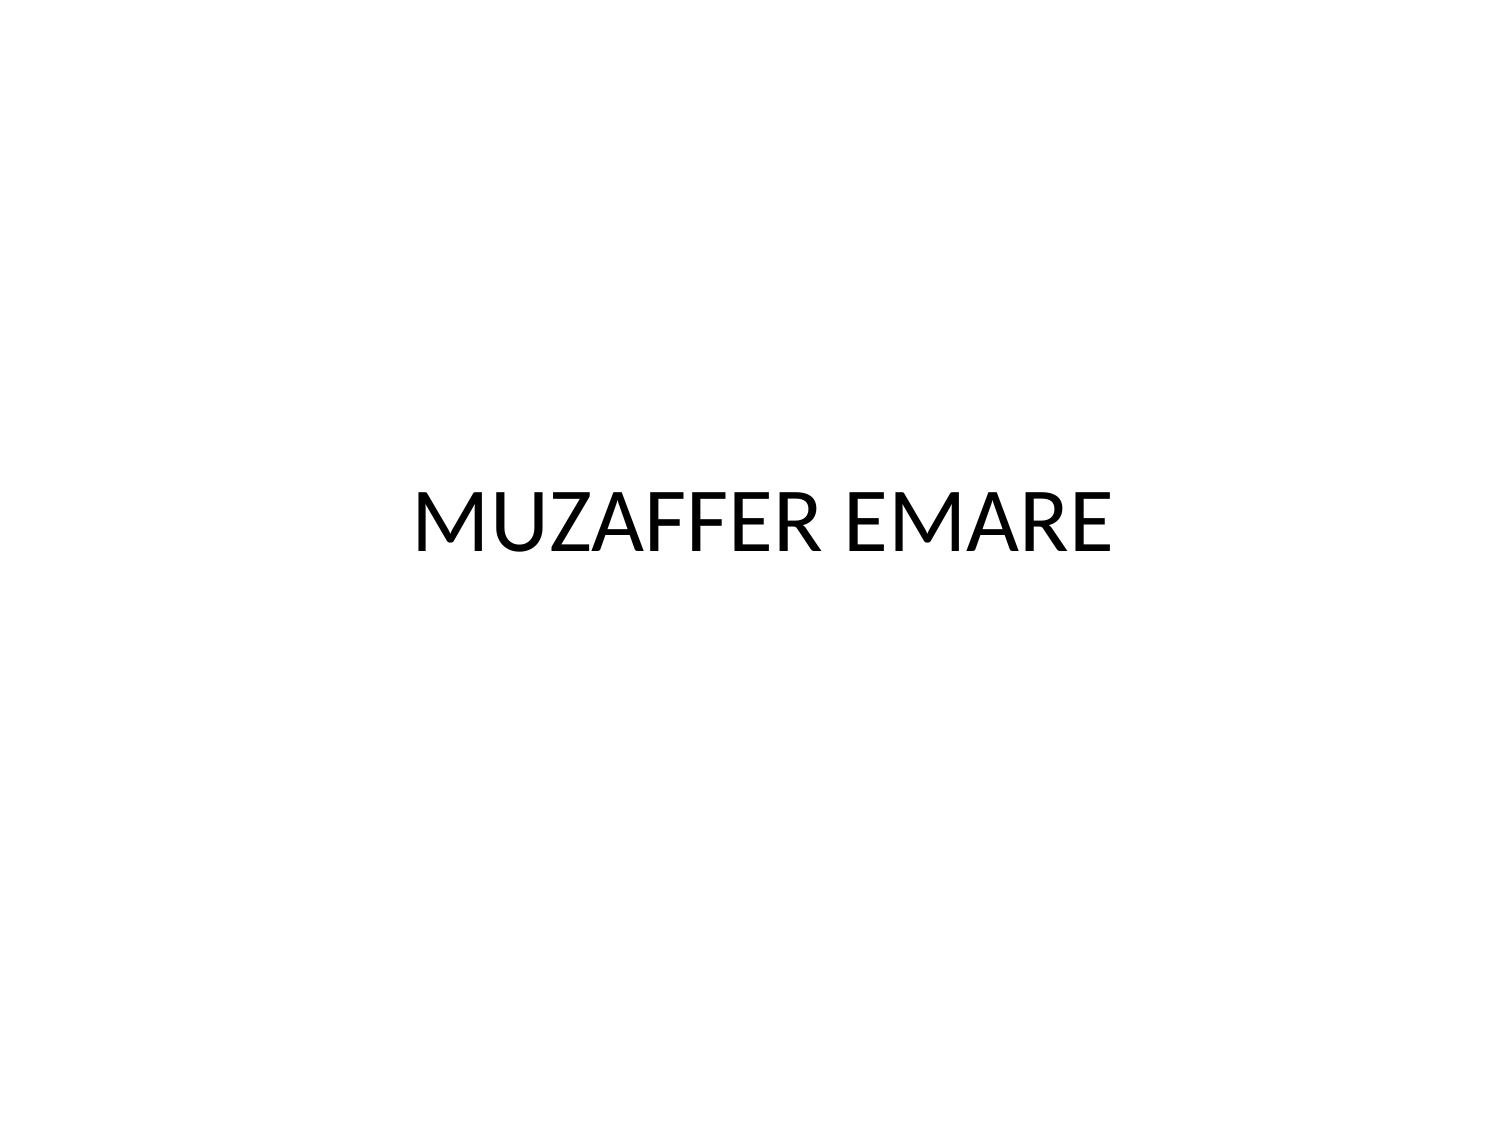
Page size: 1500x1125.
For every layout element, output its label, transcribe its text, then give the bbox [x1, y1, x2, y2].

title MUZAFFER EMARE [88, 420, 1439, 609]
